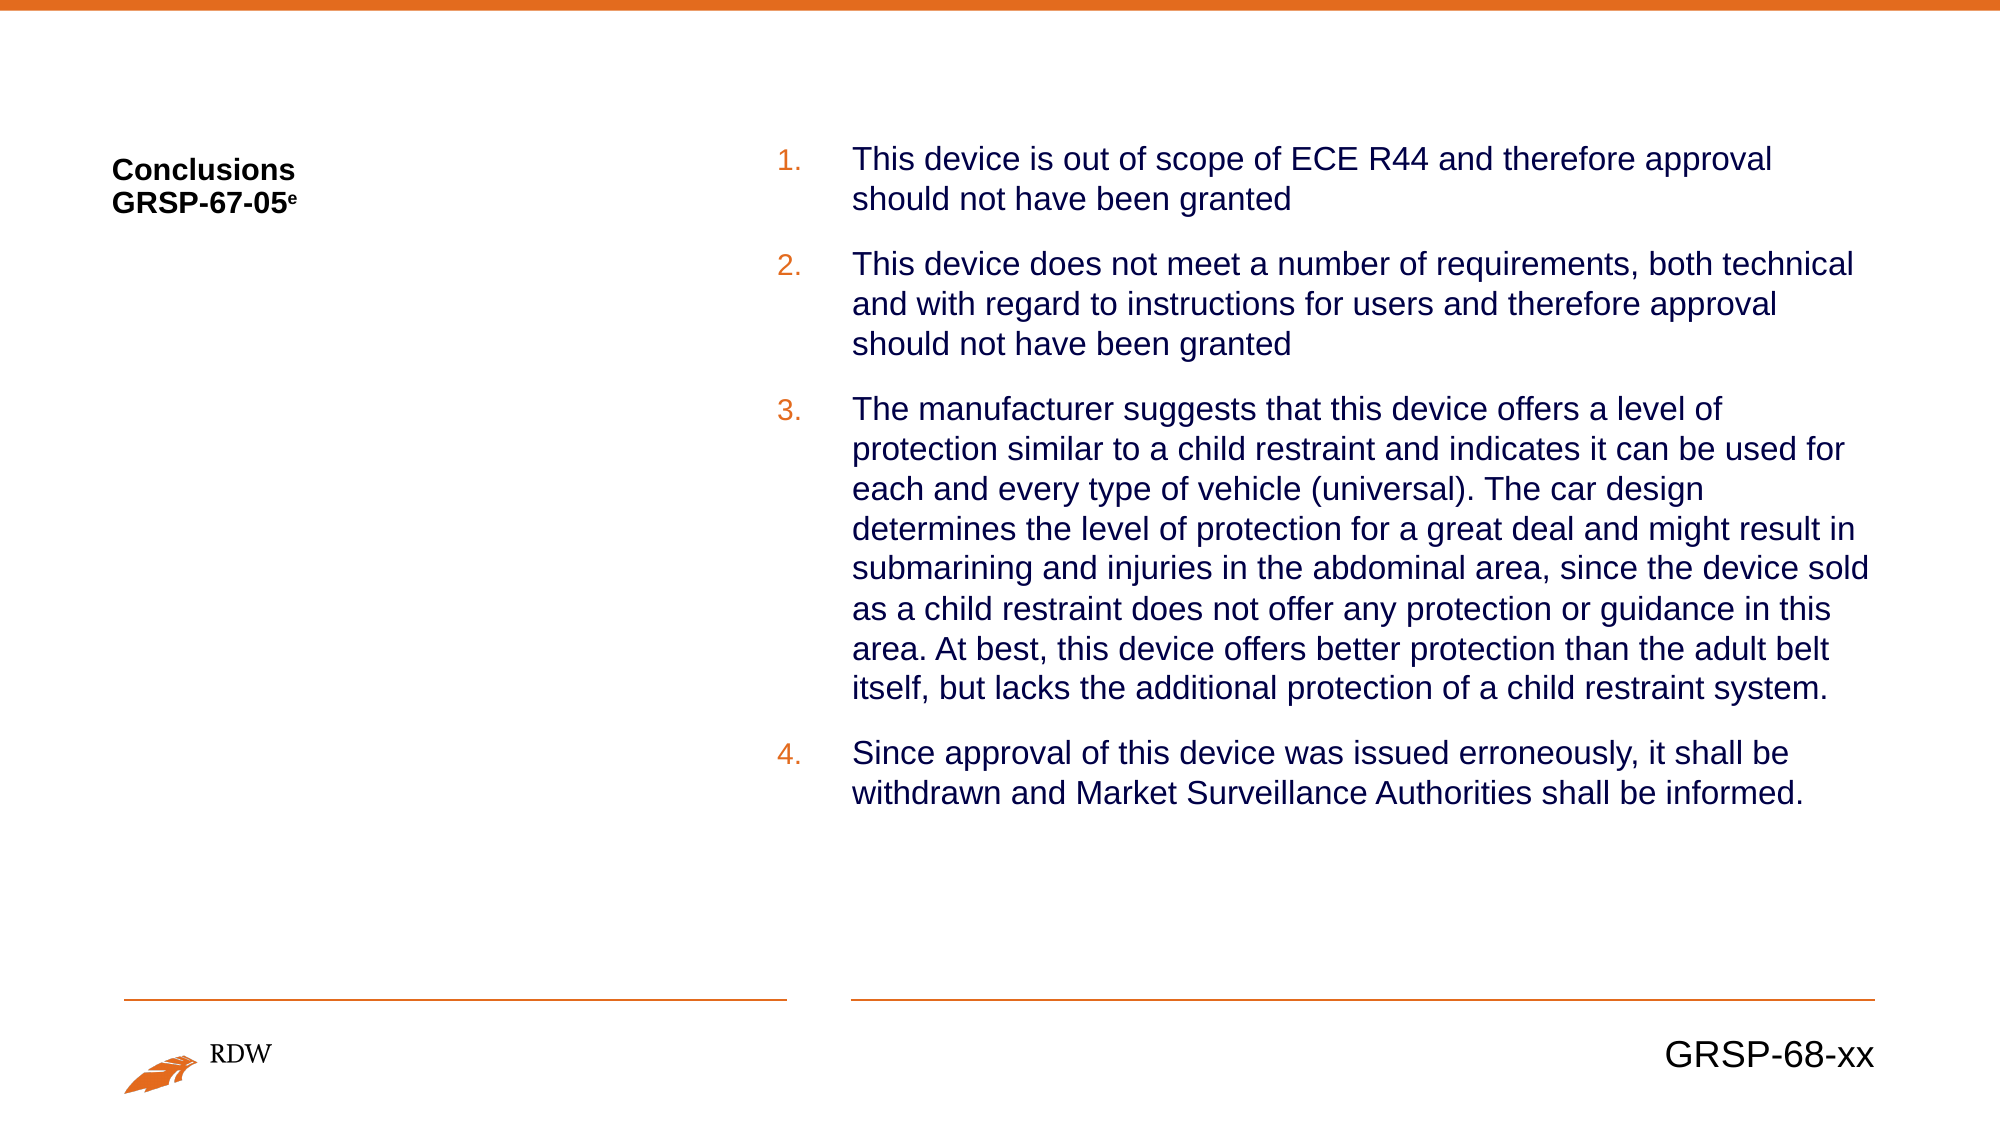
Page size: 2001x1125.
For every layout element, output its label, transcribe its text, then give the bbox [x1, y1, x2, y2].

list This device is out of scope of ECE R44 and therefore approval should not have been granted This device does not meet a number of requirements, both technical and with regard to instructions for users and therefore approval should not have been granted The manufacturer suggests that this device offers a level of protection similar to a child restraint and indicates it can be used for each and every type of vehicle (universal). The car design determines the level of protection for a great deal and might result in submarining and injuries in the abdominal area, since the device sold as a child restraint does not offer any protection or guidance in this area. At best, this device offers better protection than the adult belt itself, but lacks the additional protection of a child restraint system. Since approval of this device was issued erroneously, it shall be withdrawn and Market Surveillance Authorities shall be informed. [776, 137, 1875, 882]
text_box GRSP-68-xx [1649, 1022, 1890, 1083]
title Conclusions GRSP-67-05e [111, 154, 775, 259]
picture [124, 1044, 272, 1094]
